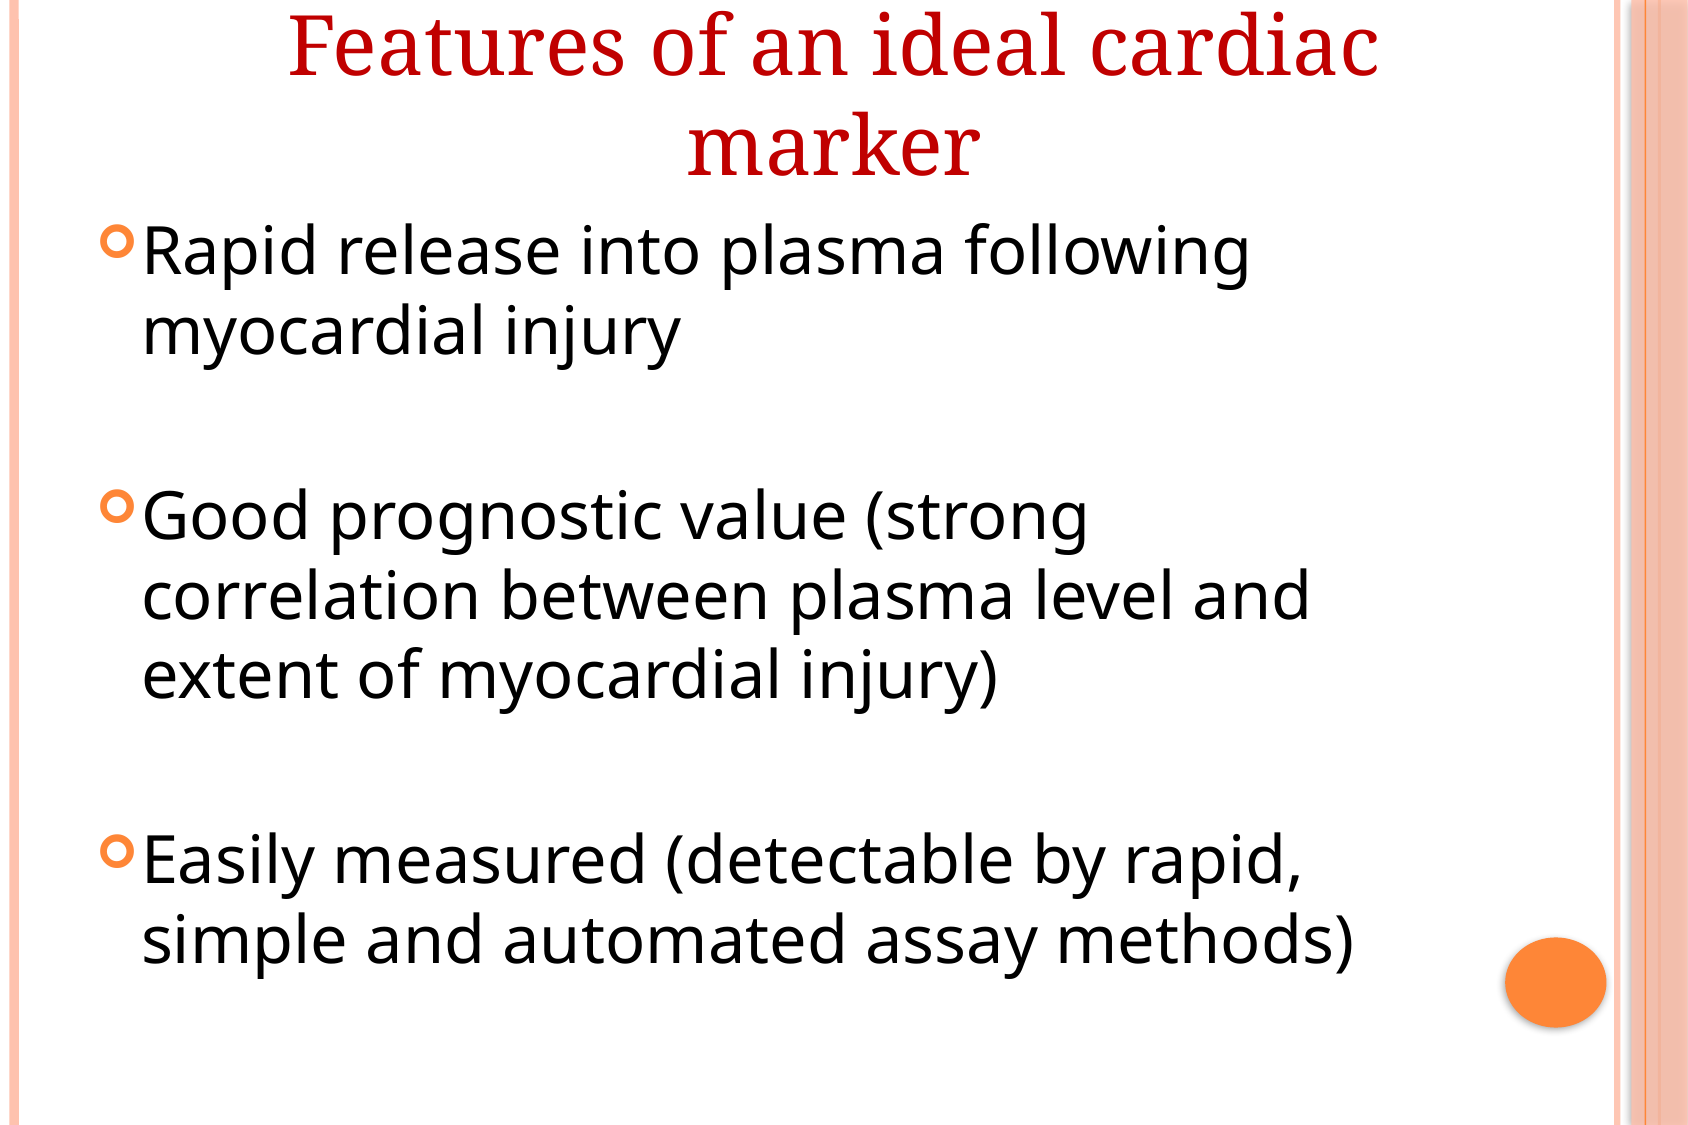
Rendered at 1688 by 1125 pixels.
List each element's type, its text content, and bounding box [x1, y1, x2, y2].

text_box Features of an ideal cardiac marker [143, 75, 1525, 200]
list Rapid release into plasma following myocardial injury Good prognostic value (strong correlation between plasma level and extent of myocardial injury) Easily measured (detectable by rapid, simple and automated assay methods) [81, 200, 1460, 1088]
